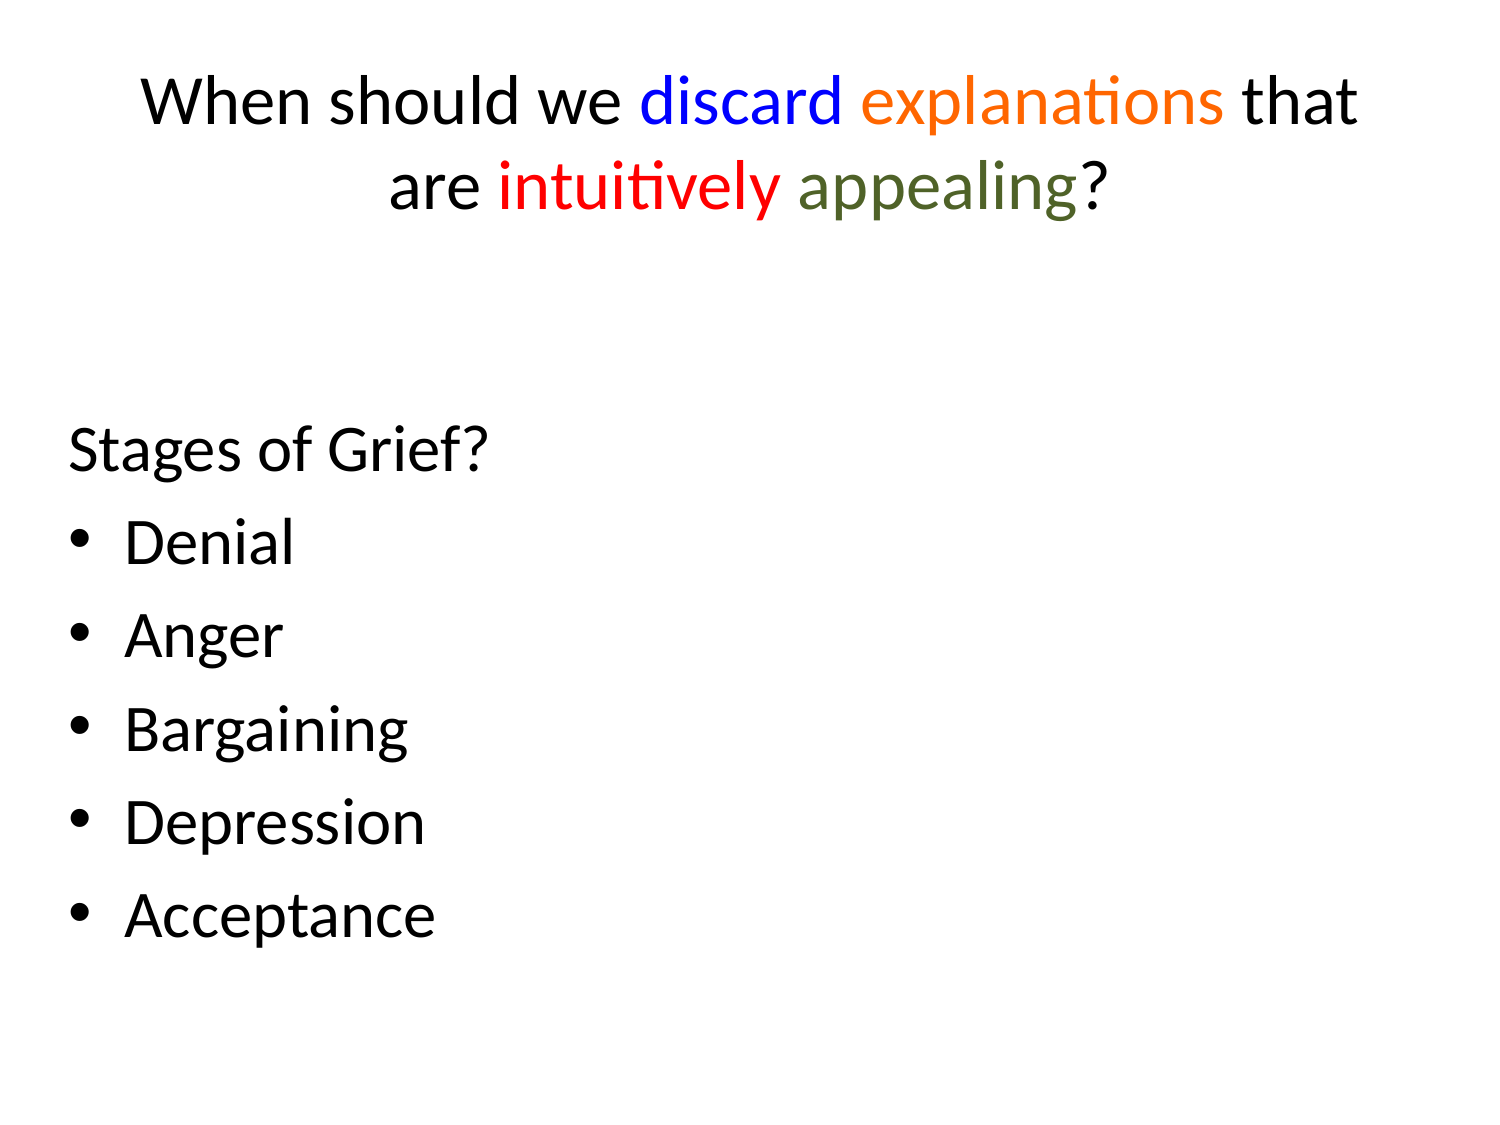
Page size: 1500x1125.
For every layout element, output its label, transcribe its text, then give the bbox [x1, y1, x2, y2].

list Stages of Grief? Denial Anger Bargaining Depression Acceptance [53, 396, 1404, 1004]
title When should we discard explanations that are intuitively appealing? [75, 45, 1425, 233]
